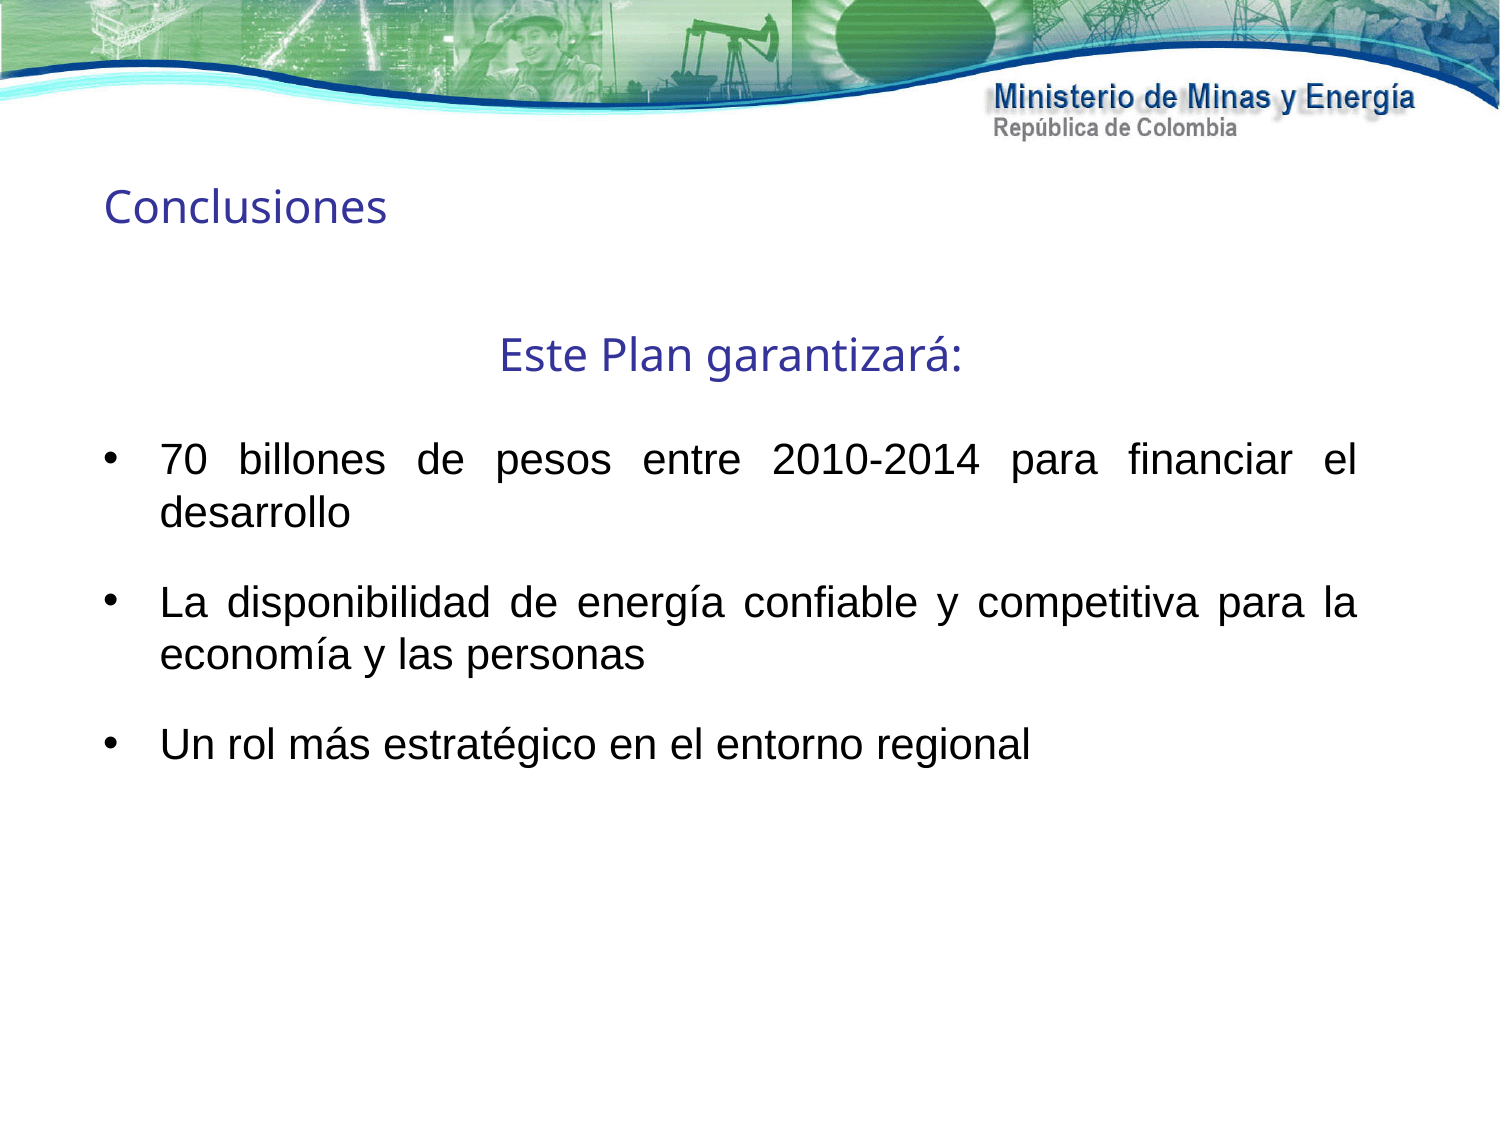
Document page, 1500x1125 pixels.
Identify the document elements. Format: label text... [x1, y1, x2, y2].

text_box Conclusiones [88, 170, 900, 240]
text_box Este Plan garantizará: 70 billones de pesos entre 2010-2014 para financiar el desarrollo La disponibilidad de energía confiable y competitiva para la economía y las personas Un rol más estratégico en el entorno regional [88, 325, 1374, 874]
picture [0, 0, 1500, 1125]
